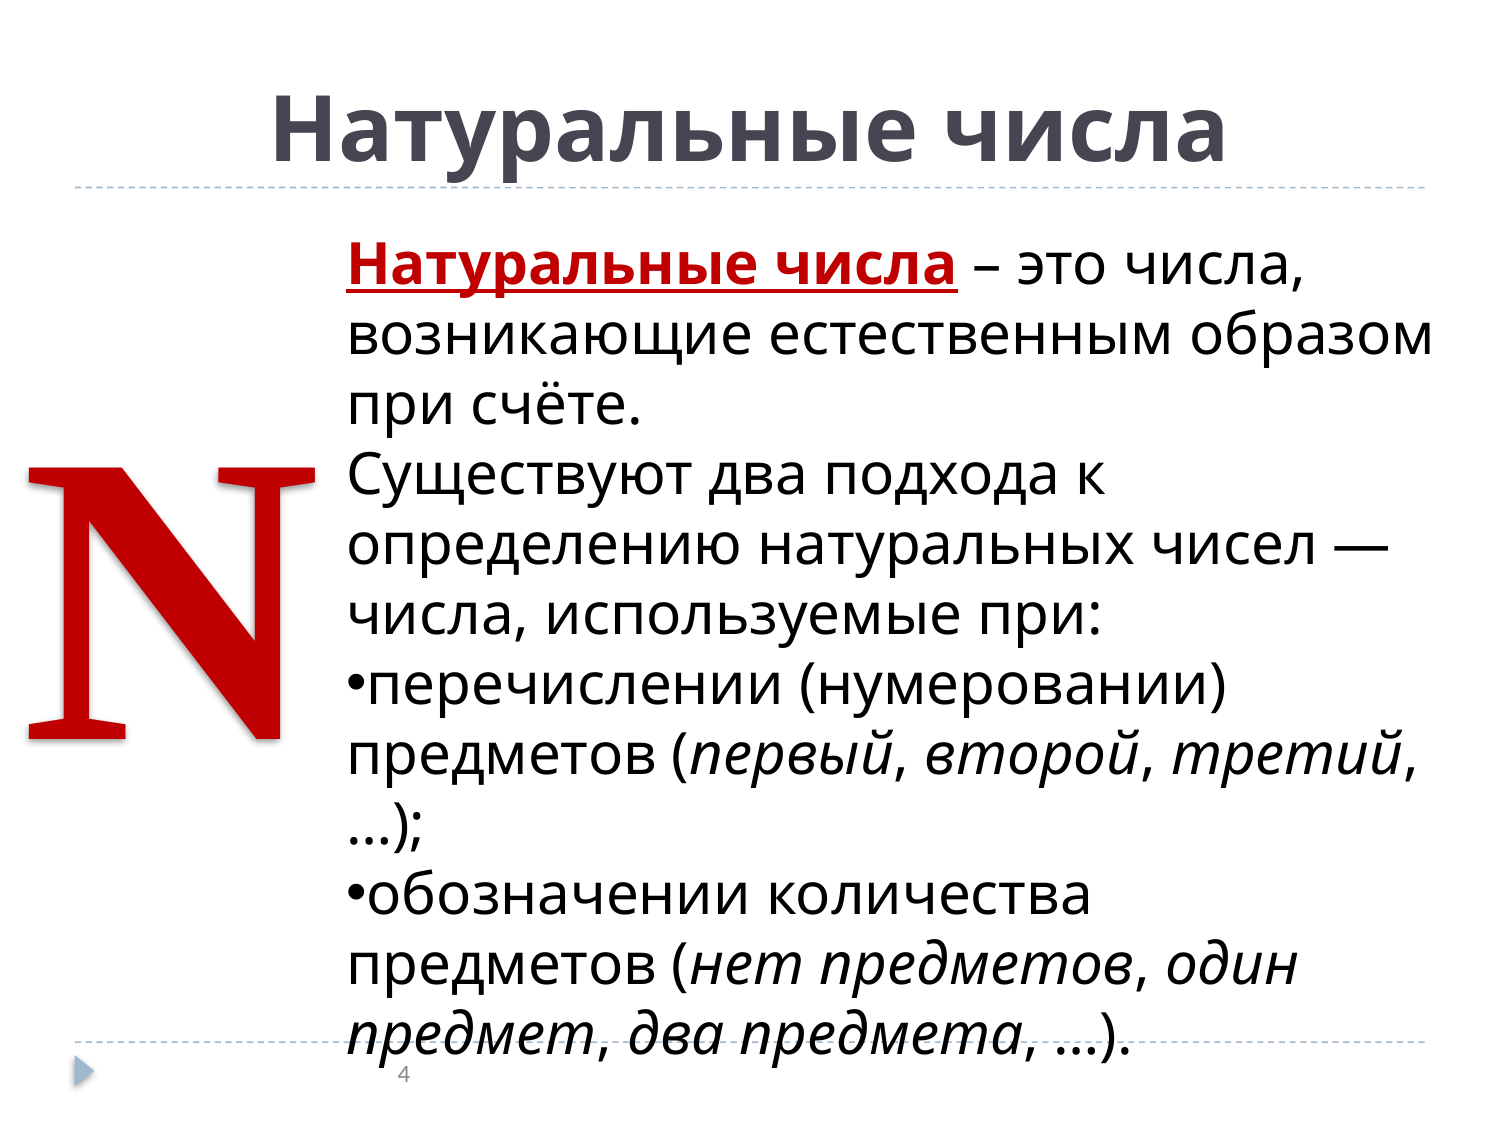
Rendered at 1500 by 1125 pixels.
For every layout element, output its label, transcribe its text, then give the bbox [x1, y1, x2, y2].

slide_number 4 [100, 1042, 426, 1103]
title Натуральные числа [47, 65, 1453, 188]
text_box Натуральные числа – это числа, возникающие естественным образом при счёте. Существуют два подхода к определению натуральных чисел — числа, используемые при: перечислении (нумеровании) предметов (первый, второй, третий, …); обозначении количества предметов (нет предметов, один предмет, два предмета, …). [331, 218, 1494, 1040]
text_box N [5, 317, 358, 843]
